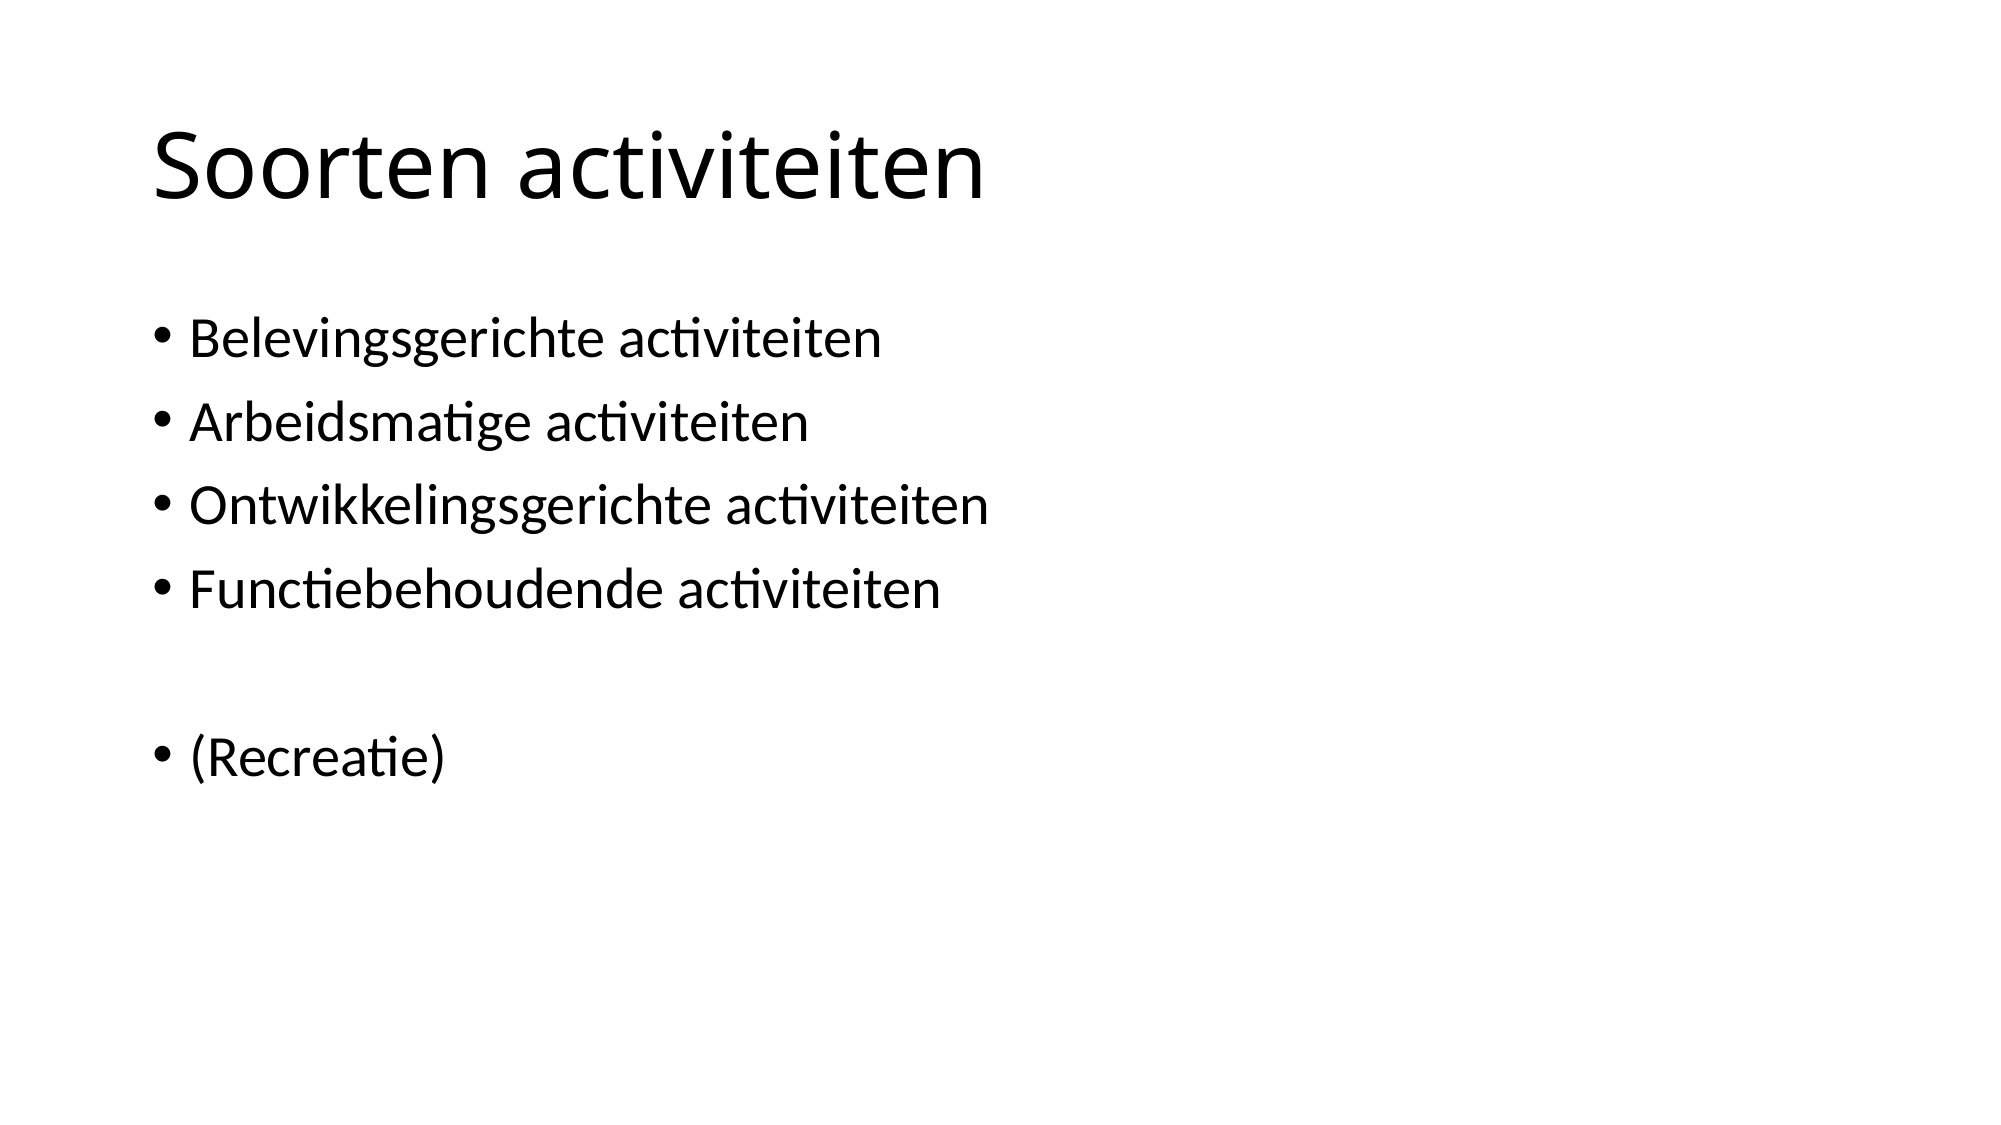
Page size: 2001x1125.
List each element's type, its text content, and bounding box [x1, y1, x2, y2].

list Belevingsgerichte activiteiten Arbeidsmatige activiteiten Ontwikkelingsgerichte activiteiten Functiebehoudende activiteiten (Recreatie) [137, 299, 1863, 1014]
title Soorten activiteiten [137, 59, 1863, 278]
